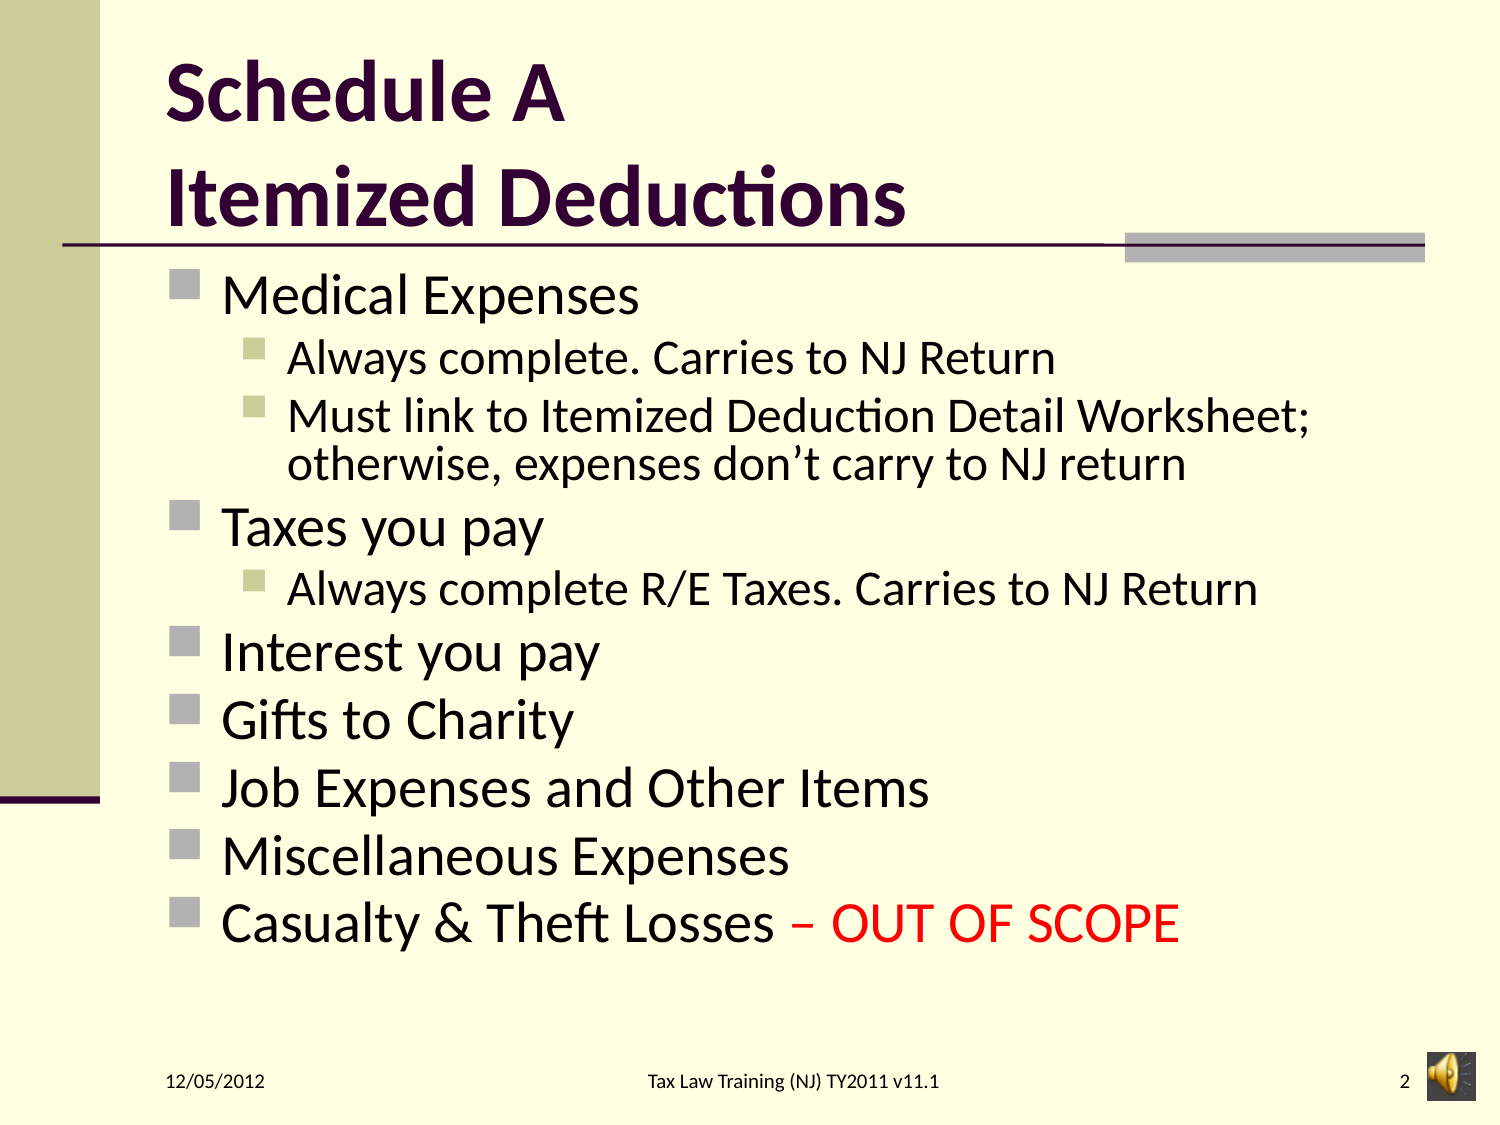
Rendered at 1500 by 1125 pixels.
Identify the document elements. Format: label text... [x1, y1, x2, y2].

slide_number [149, 1050, 476, 1101]
footer Tax Law Training (NJ) TY2011 v11.1 [549, 1049, 1038, 1101]
slide_number 2 [1112, 1049, 1426, 1101]
list Medical Expenses Always complete. Carries to NJ Return Must link to Itemized Deduction Detail Worksheet; otherwise, expenses don’t carry to NJ return Taxes you pay Always complete R/E Taxes. Carries to NJ Return Interest you pay Gifts to Charity Job Expenses and Other Items Miscellaneous Expenses Casualty & Theft Losses – OUT OF SCOPE [150, 262, 1425, 1038]
title Schedule A Itemized Deductions [150, 45, 1425, 234]
picture [1426, 1051, 1477, 1102]
